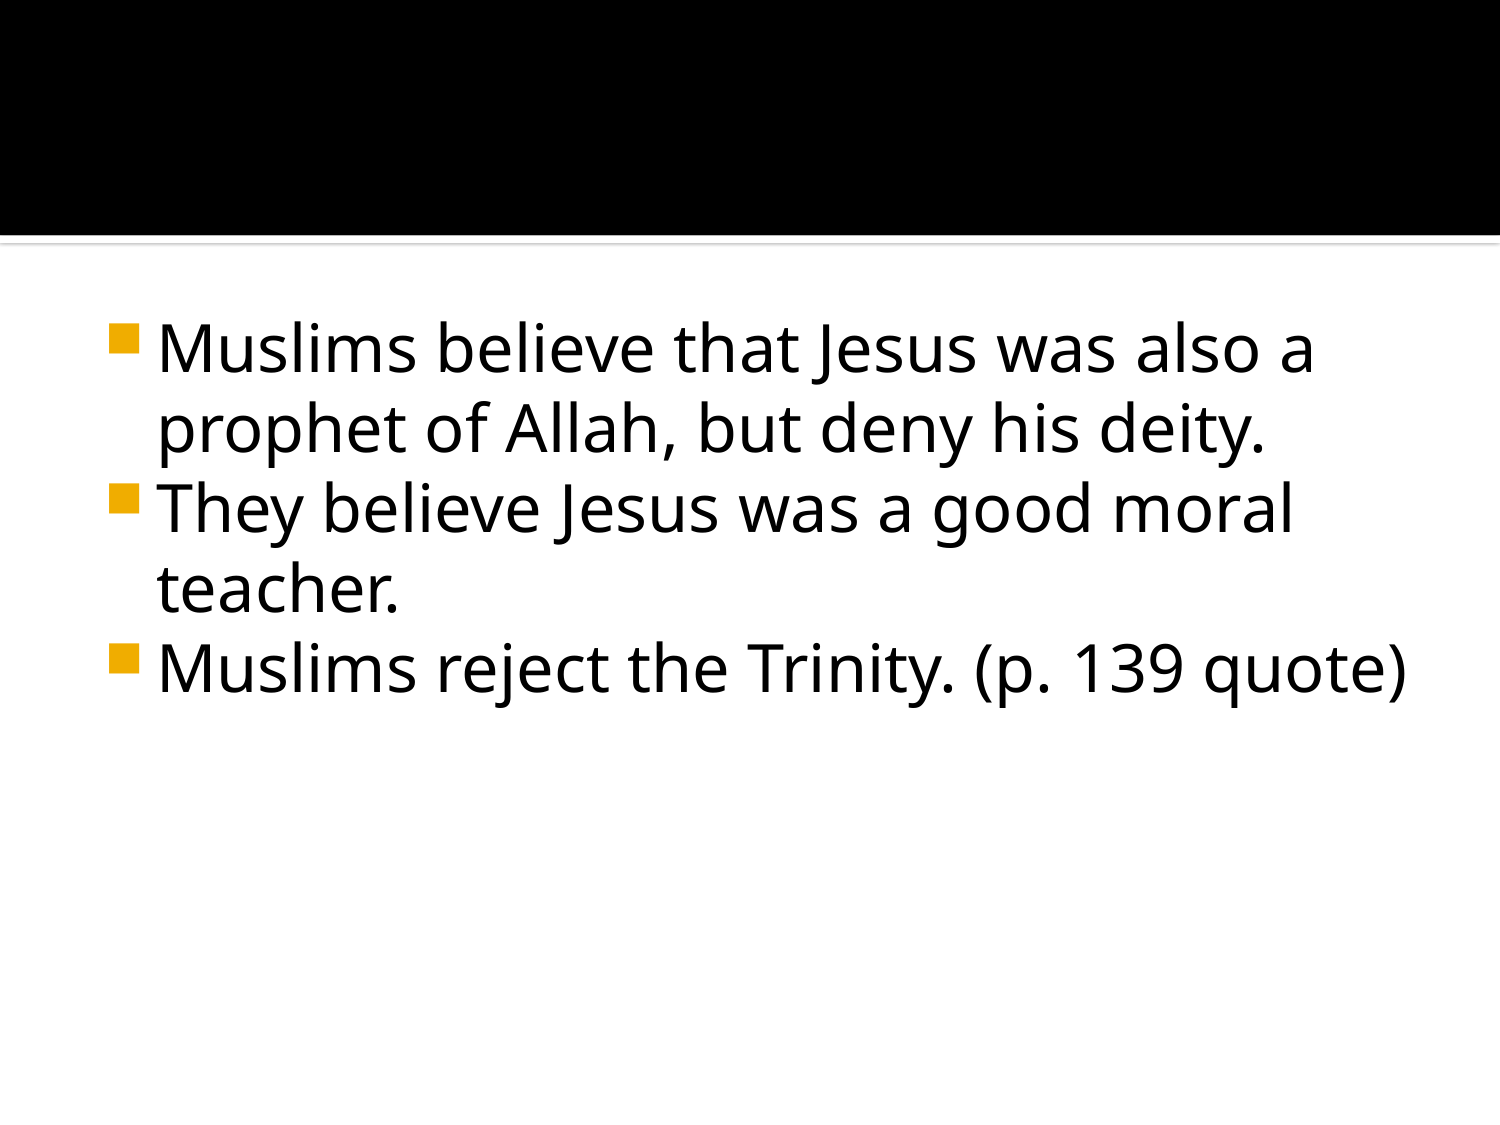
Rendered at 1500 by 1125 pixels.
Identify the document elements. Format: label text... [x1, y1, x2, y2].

list Muslims believe that Jesus was also a prophet of Allah, but deny his deity. They believe Jesus was a good moral teacher. Muslims reject the Trinity. (p. 139 quote) [75, 291, 1425, 1050]
